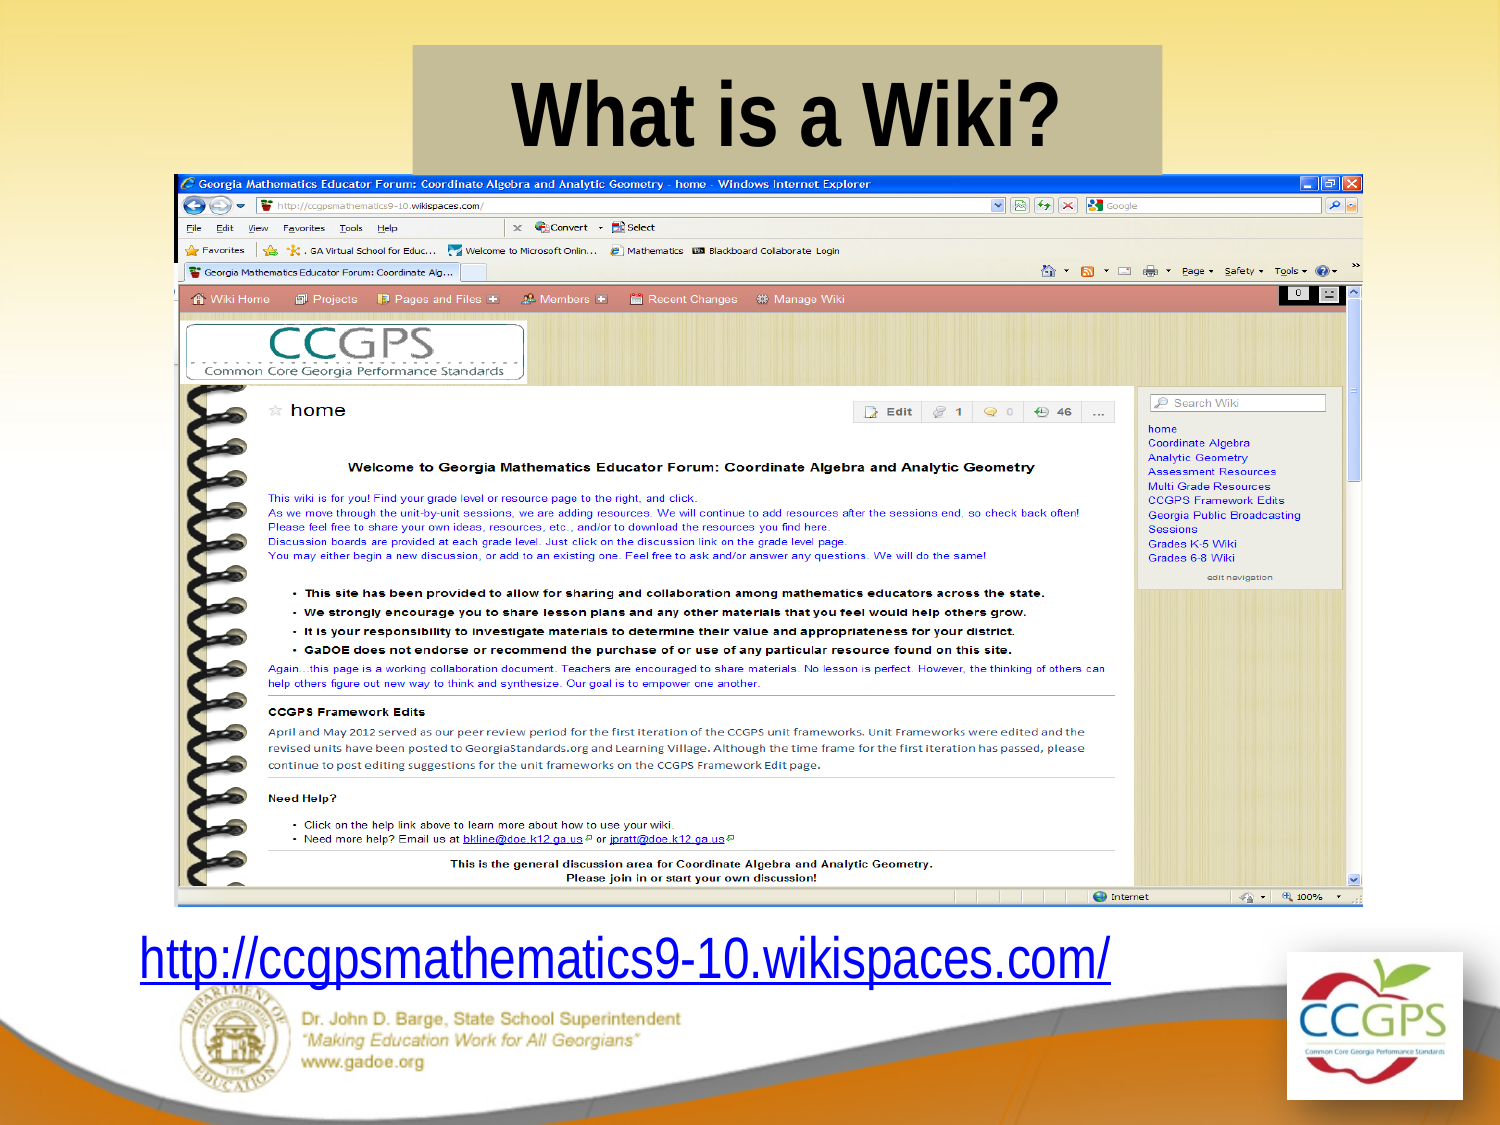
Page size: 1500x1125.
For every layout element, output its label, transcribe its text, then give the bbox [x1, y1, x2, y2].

title What is a Wiki? [412, 44, 1163, 173]
picture [0, 0, 1500, 1125]
text_box http://ccgpsmathematics9-10.wikispaces.com/ [125, 912, 1138, 998]
